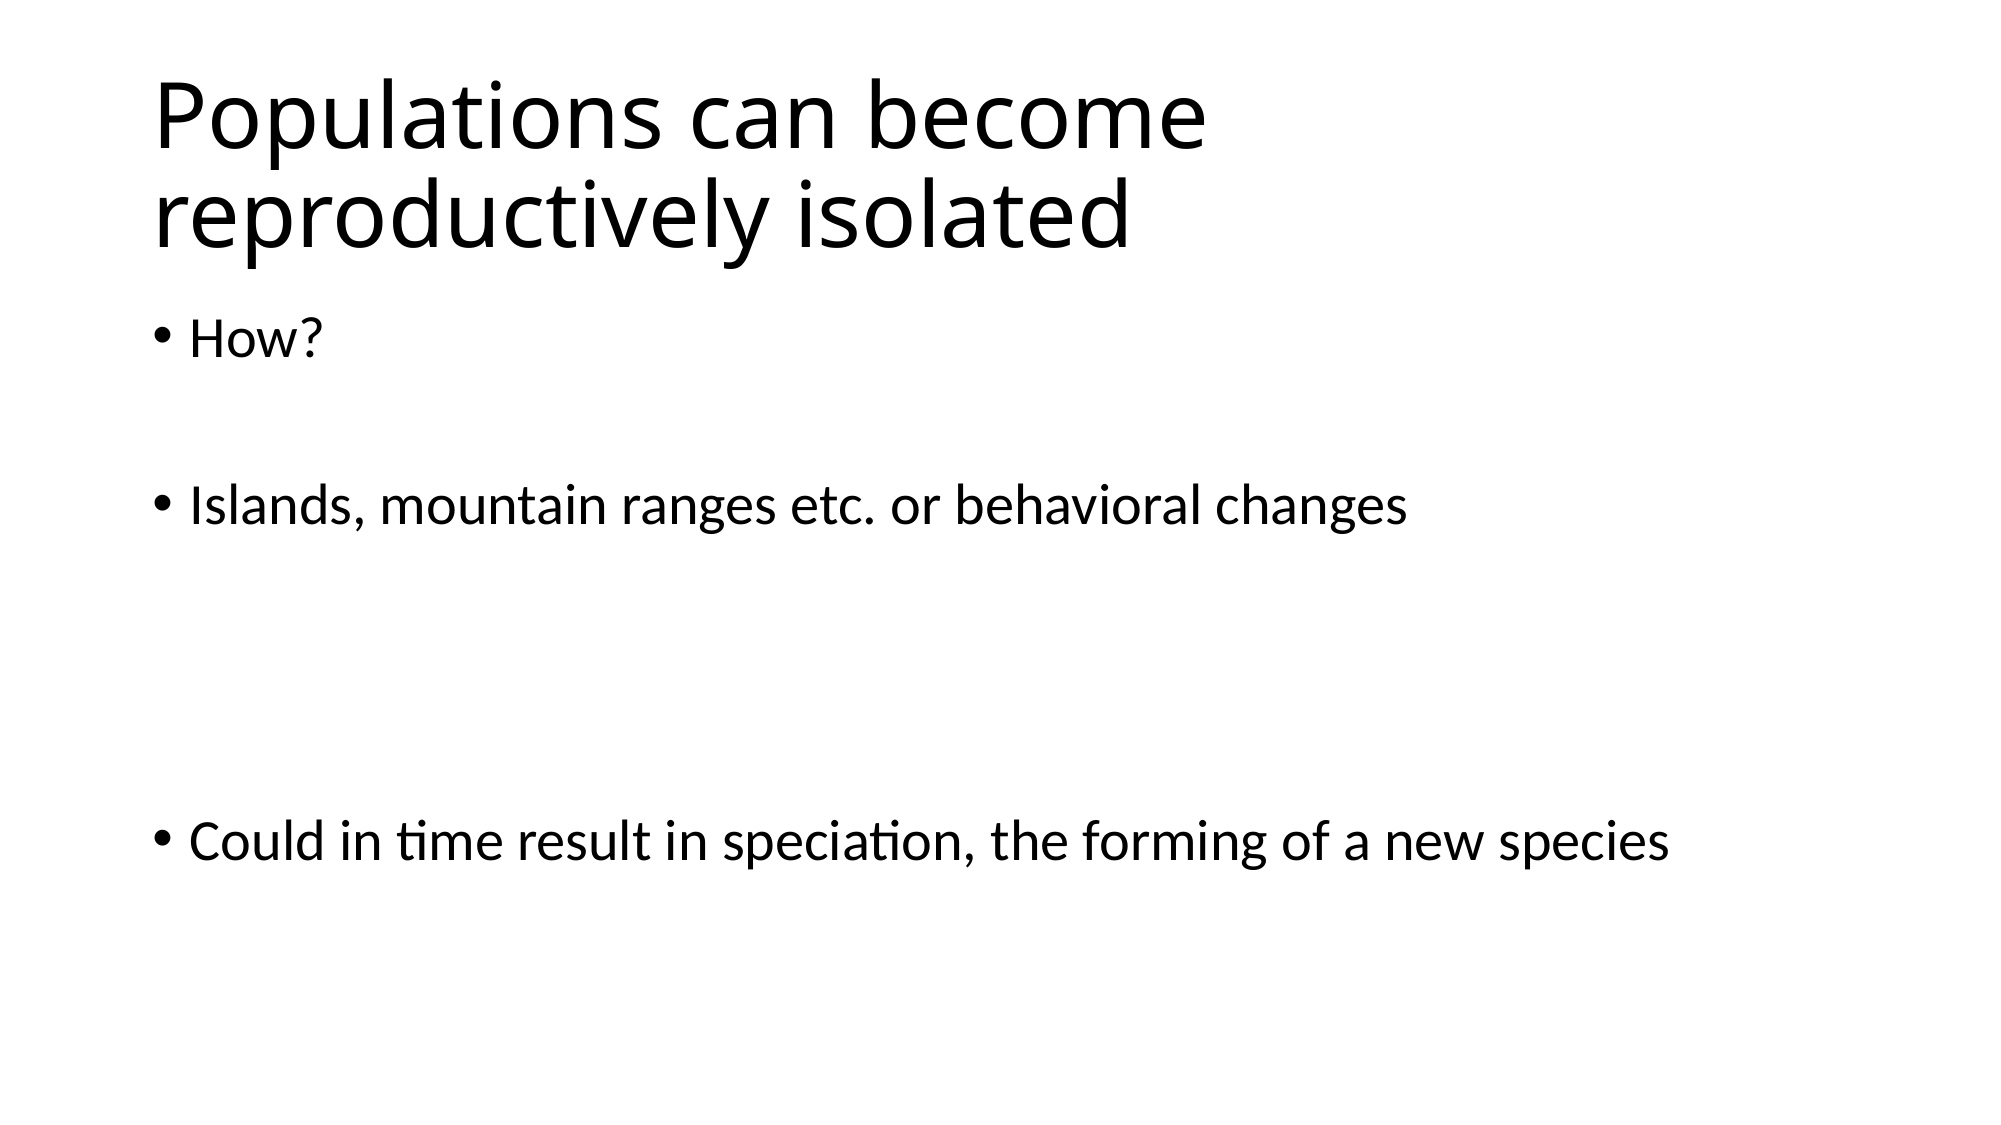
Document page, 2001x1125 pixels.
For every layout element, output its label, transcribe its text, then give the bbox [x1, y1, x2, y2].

title Populations can become reproductively isolated [137, 59, 1863, 278]
list How? Islands, mountain ranges etc. or behavioral changes Could in time result in speciation, the forming of a new species [137, 299, 1863, 1014]
